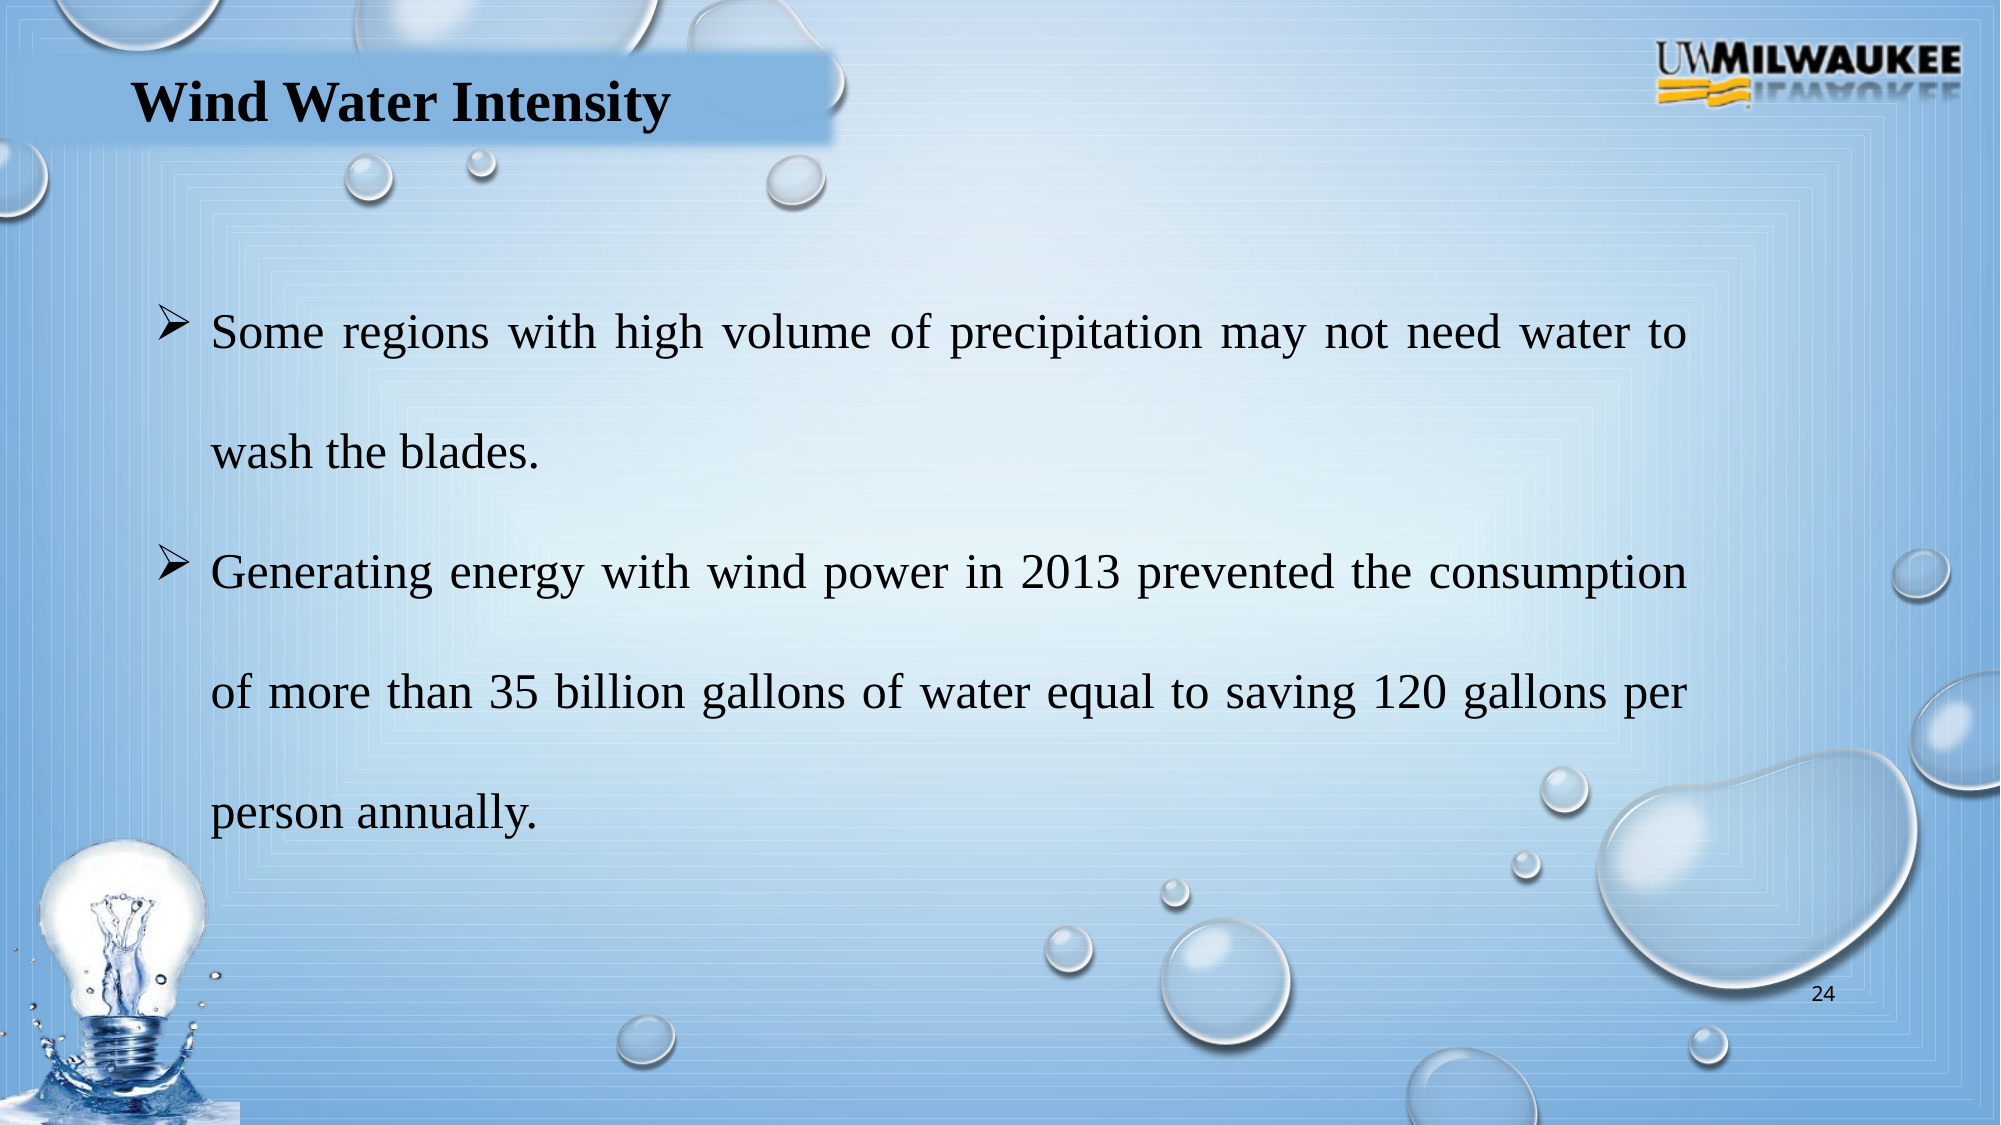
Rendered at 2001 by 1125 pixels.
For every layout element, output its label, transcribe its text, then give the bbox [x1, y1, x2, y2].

picture [0, 0, 2000, 1125]
text_box Some regions with high volume of precipitation may not need water to wash the blades. Generating energy with wind power in 2013 prevented the consumption of more than 35 billion gallons of water equal to saving 120 gallons per person annually. [139, 231, 1704, 846]
slide_number 24 [1724, 965, 1851, 1025]
text_box Wind Water Intensity [16, 57, 826, 139]
